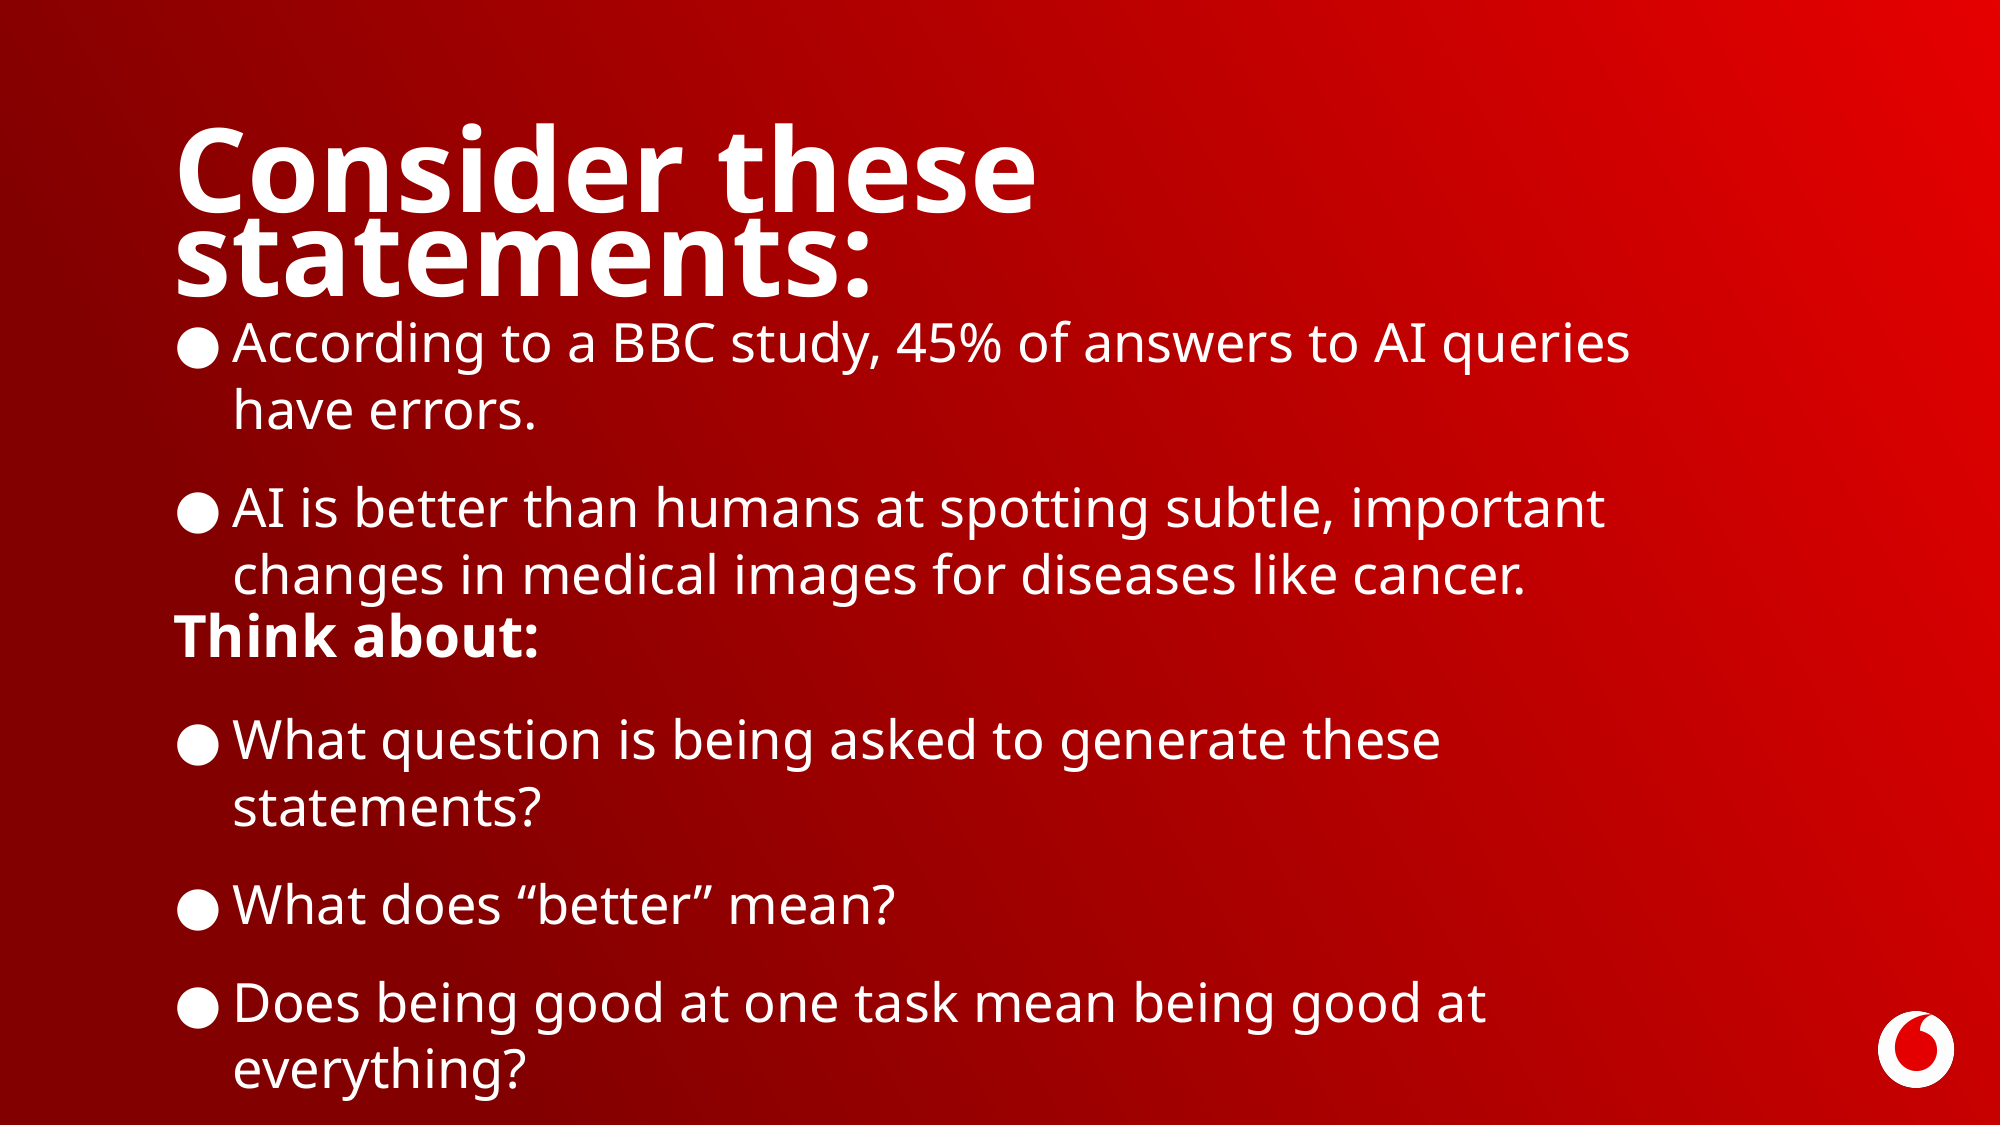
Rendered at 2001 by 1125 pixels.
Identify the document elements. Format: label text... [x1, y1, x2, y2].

text_box Consider these statements: [173, 152, 1762, 320]
picture [1874, 1007, 1963, 1092]
text_box ● What question is being asked to generate these statements? ● What does “better” mean? ● Does being good at one task mean being good at everything? [173, 703, 1663, 973]
text_box Think about: [173, 585, 1541, 681]
text_box ● According to a BBC study, 45% of answers to AI queries have errors. ● AI is better than humans at spotting subtle, important changes in medical images for diseases like cancer. [173, 307, 1663, 563]
